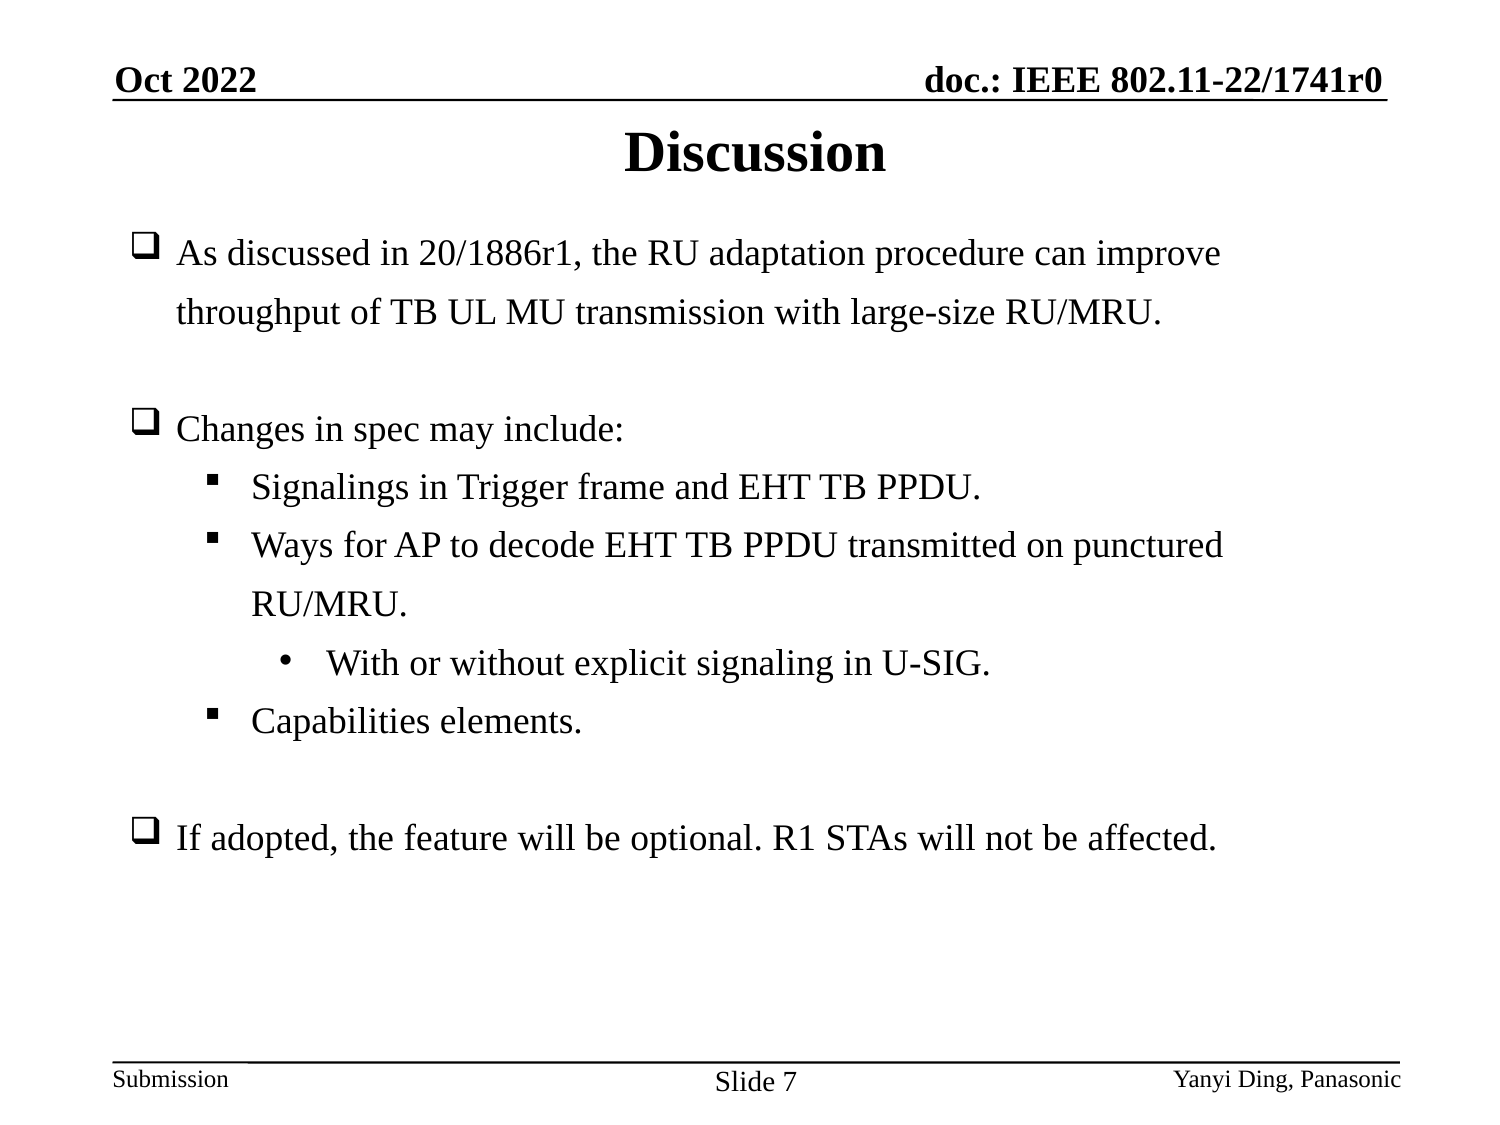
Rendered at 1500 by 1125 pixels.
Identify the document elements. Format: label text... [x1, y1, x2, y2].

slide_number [114, 54, 259, 101]
footer Yanyi Ding, Panasonic [1170, 1061, 1402, 1093]
slide_number Slide 7 [704, 1061, 808, 1098]
text_box As discussed in 20/1886r1, the RU adaptation procedure can improve throughput of TB UL MU transmission with large-size RU/MRU. Changes in spec may include: Signalings in Trigger frame and EHT TB PPDU. Ways for AP to decode EHT TB PPDU transmitted on punctured RU/MRU. With or without explicit signaling in U-SIG. Capabilities elements. If adopted, the feature will be optional. R1 STAs will not be affected. [114, 207, 1402, 924]
text_box Discussion [609, 106, 903, 192]
